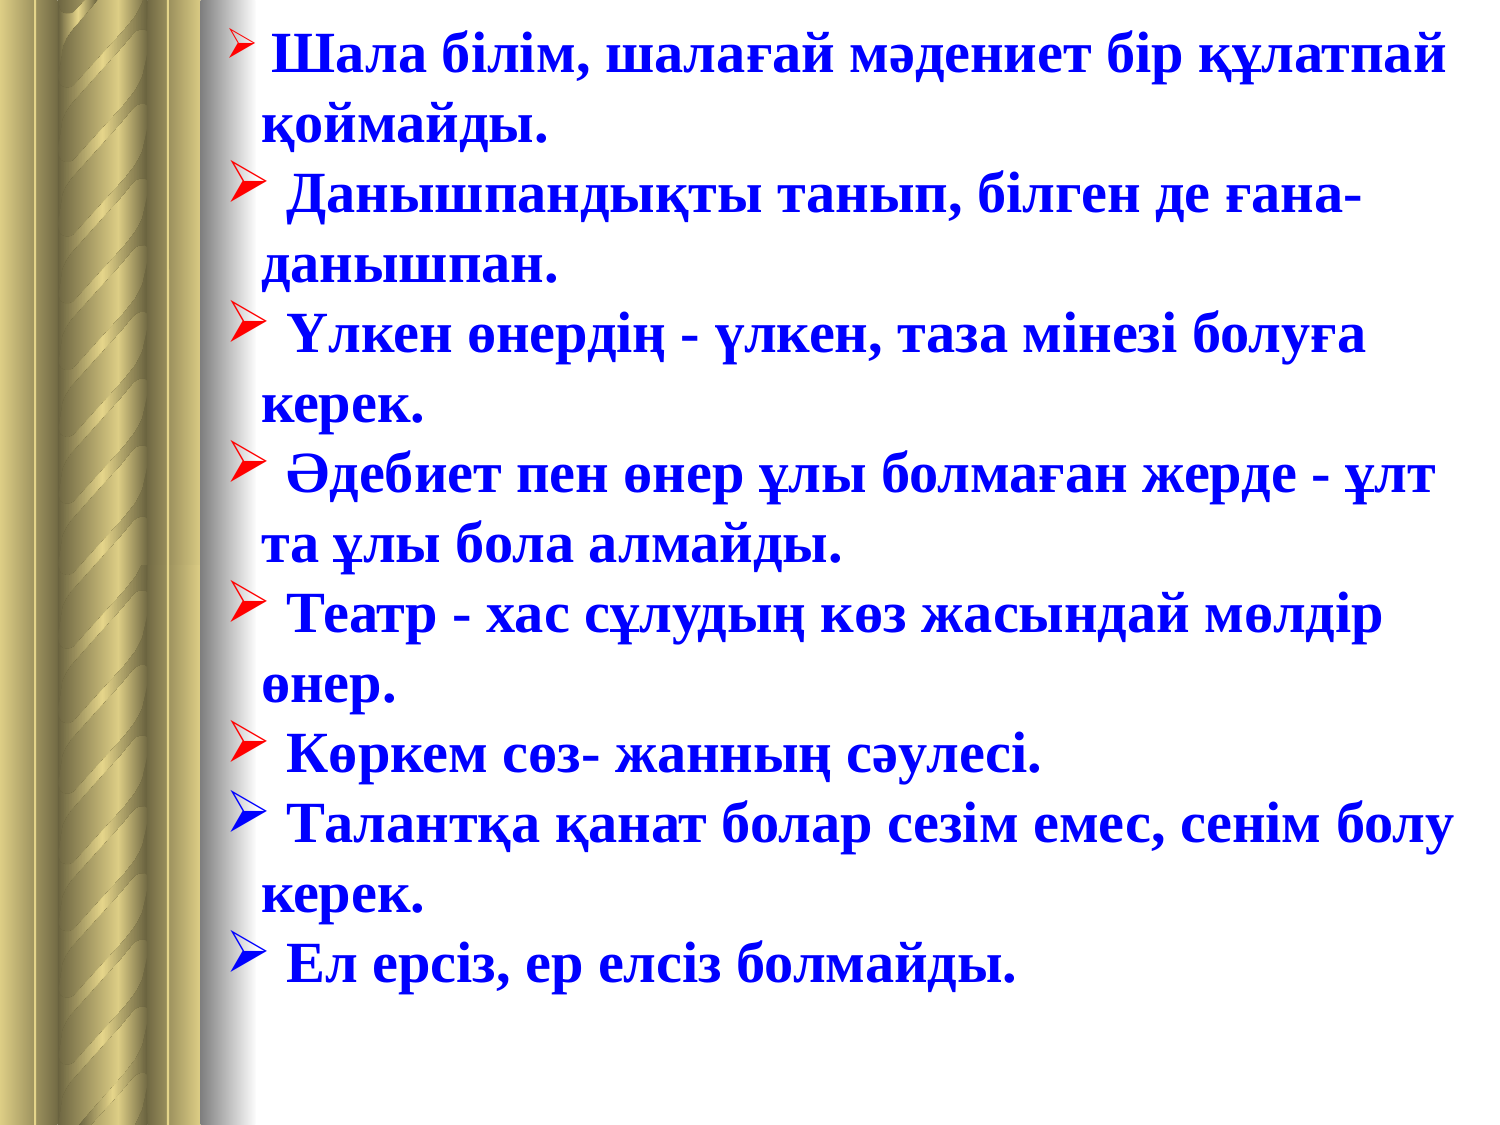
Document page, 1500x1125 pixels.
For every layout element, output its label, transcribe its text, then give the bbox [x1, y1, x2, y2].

text_box Шала білім, шалағай мәдениет бір құлатпай қоймайды. Данышпандықты танып, білген де ғана- данышпан. Үлкен өнердің - үлкен, таза мінезі болуға керек. Әдебиет пен өнер ұлы болмаған жерде - ұлт та ұлы бола алмайды. Театр - хас сұлудың көз жасындай мөлдір өнер. Көркем сөз- жанның сәулесі. Талантқа қанат болар сезім емес, сенім болу керек. Ел ерсіз, ер елсіз болмайды. [210, 6, 1500, 1125]
